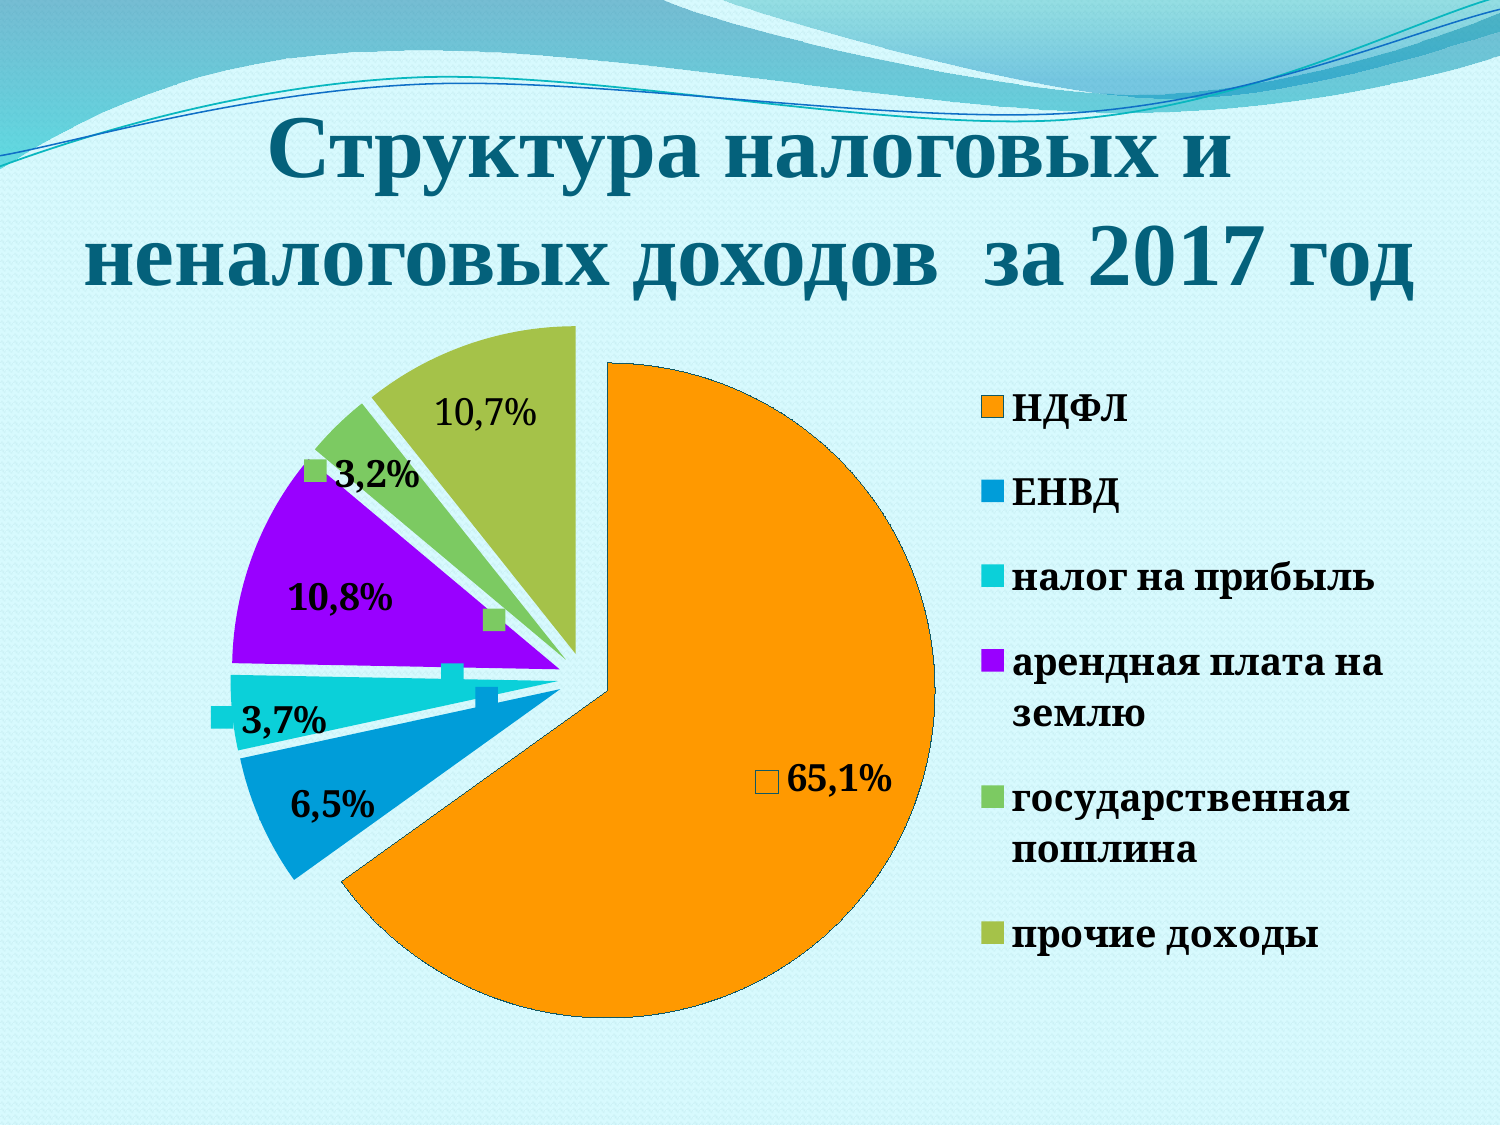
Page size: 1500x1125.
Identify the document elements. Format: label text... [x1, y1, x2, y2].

title Структура налоговых и неналоговых доходов за 2017 год [75, 66, 1425, 303]
chart [76, 314, 1427, 1035]
